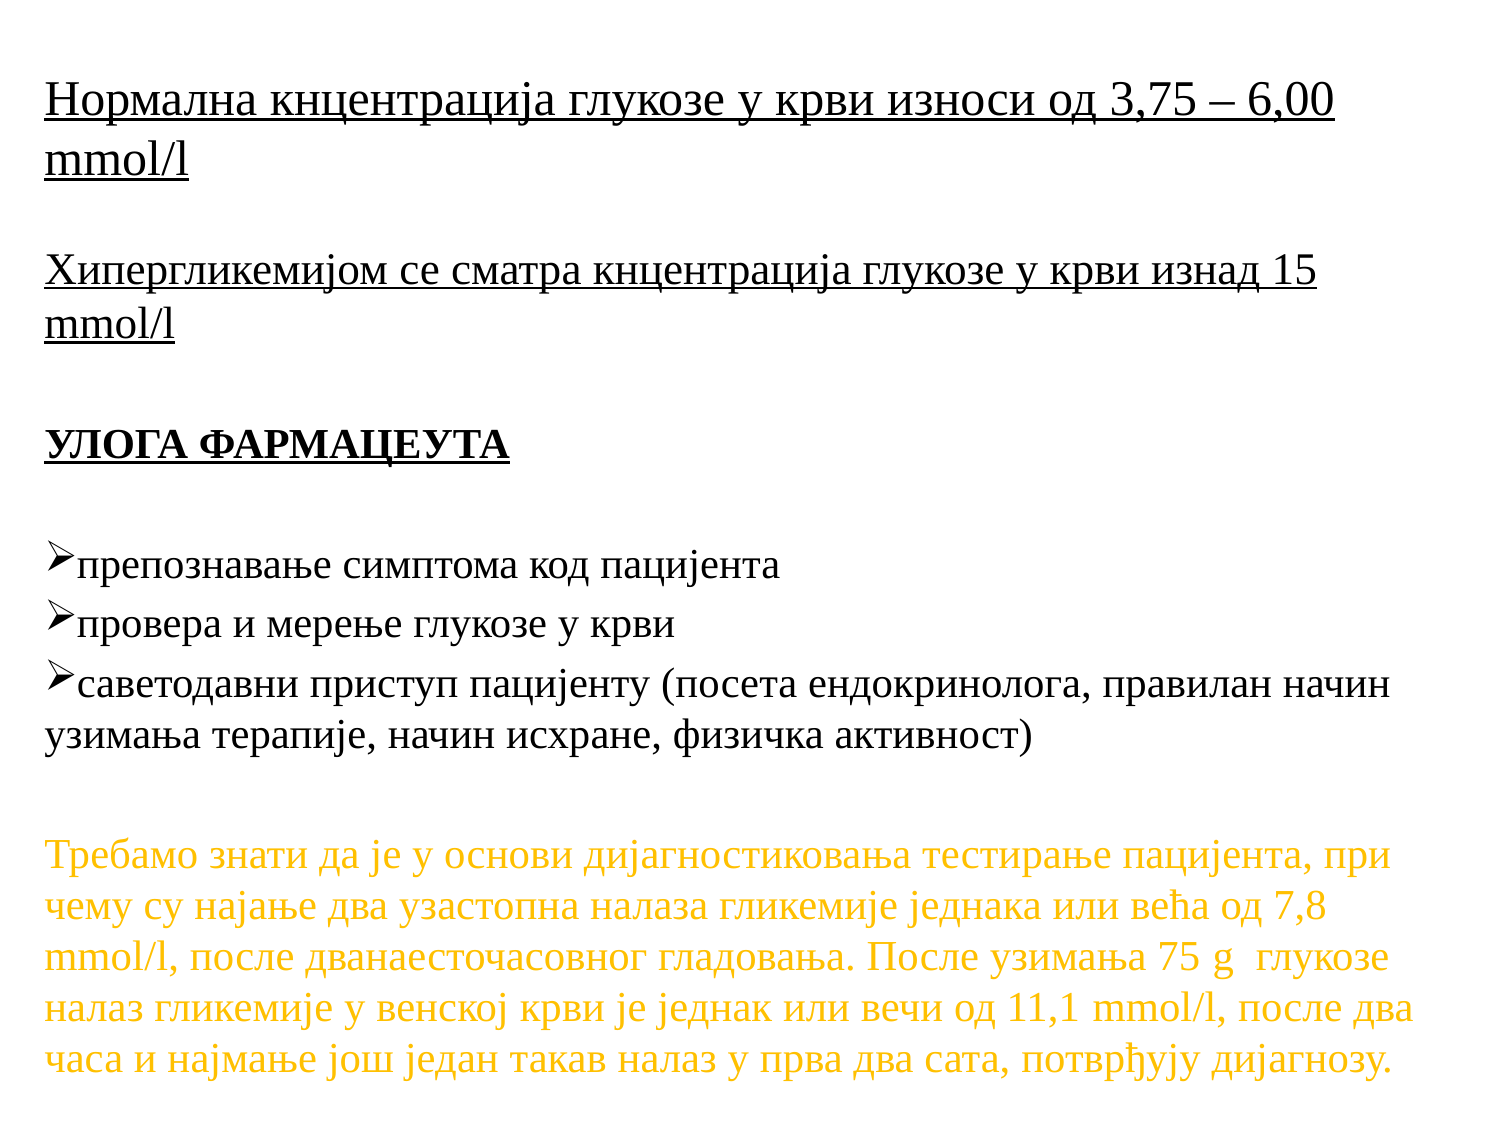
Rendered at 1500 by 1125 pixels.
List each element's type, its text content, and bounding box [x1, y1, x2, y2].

title Нормална кнцентрација глукозе у крви износи од 3,75 – 6,00 mmol/l [29, 30, 1388, 220]
subtitle Хипергликемијом се сматра кнцентрација глукозе у крви изнад 15 mmol/l УЛОГА ФАРМАЦЕУТА препознавање симптома код пацијента провера и мерење глукозе у крви саветодавни приступ пацијенту (посета ендокринолога, правилан начин узимања терапије, начин исхране, физичка активност) Требамо знати да је у основи дијагностиковања тестирање пацијента, при чему су најање два узастопна налаза гликемије једнака или већа од 7,8 mmol/l, после дванаесточасовног гладовања. После узимања 75 g глукозе налаз гликемије у венској крви је једнак или вечи од 11,1 mmol/l, после два часа и најмање још један такав налаз у прва два сата, потврђују дијагнозу. [29, 231, 1447, 1094]
